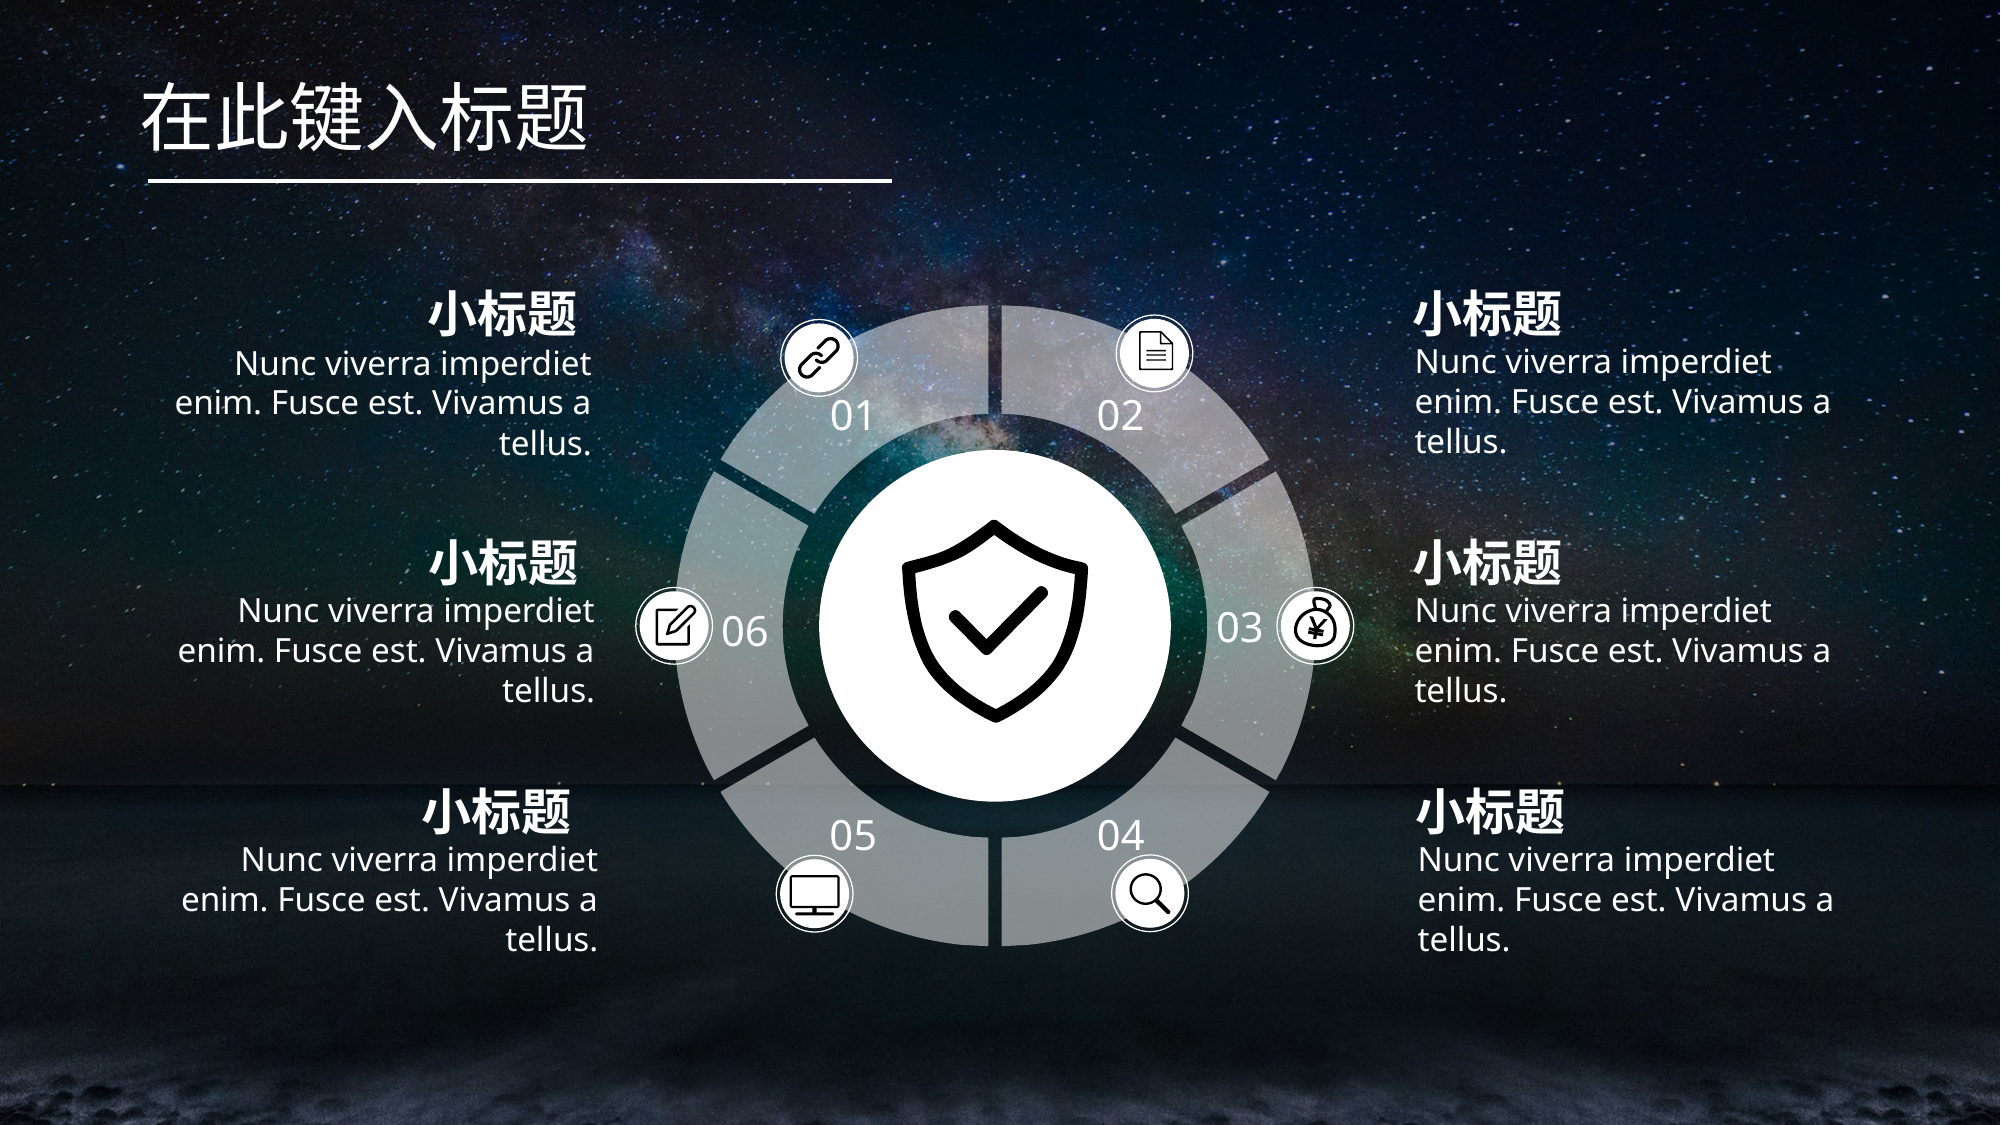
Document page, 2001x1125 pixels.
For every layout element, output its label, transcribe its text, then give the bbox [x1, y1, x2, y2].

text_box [1276, 586, 1355, 665]
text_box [1396, 275, 1873, 430]
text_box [1115, 314, 1194, 393]
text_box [140, 773, 614, 928]
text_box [1293, 596, 1337, 648]
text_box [901, 519, 1089, 723]
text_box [137, 523, 610, 678]
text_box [635, 586, 714, 665]
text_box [1139, 331, 1174, 371]
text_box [674, 305, 1316, 947]
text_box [797, 336, 840, 379]
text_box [1396, 523, 1873, 678]
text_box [1110, 854, 1189, 933]
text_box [1399, 772, 1876, 927]
picture [0, 0, 2000, 1125]
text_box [133, 275, 607, 431]
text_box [780, 318, 859, 397]
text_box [775, 854, 854, 933]
text_box 在此键入标题 [124, 63, 605, 169]
